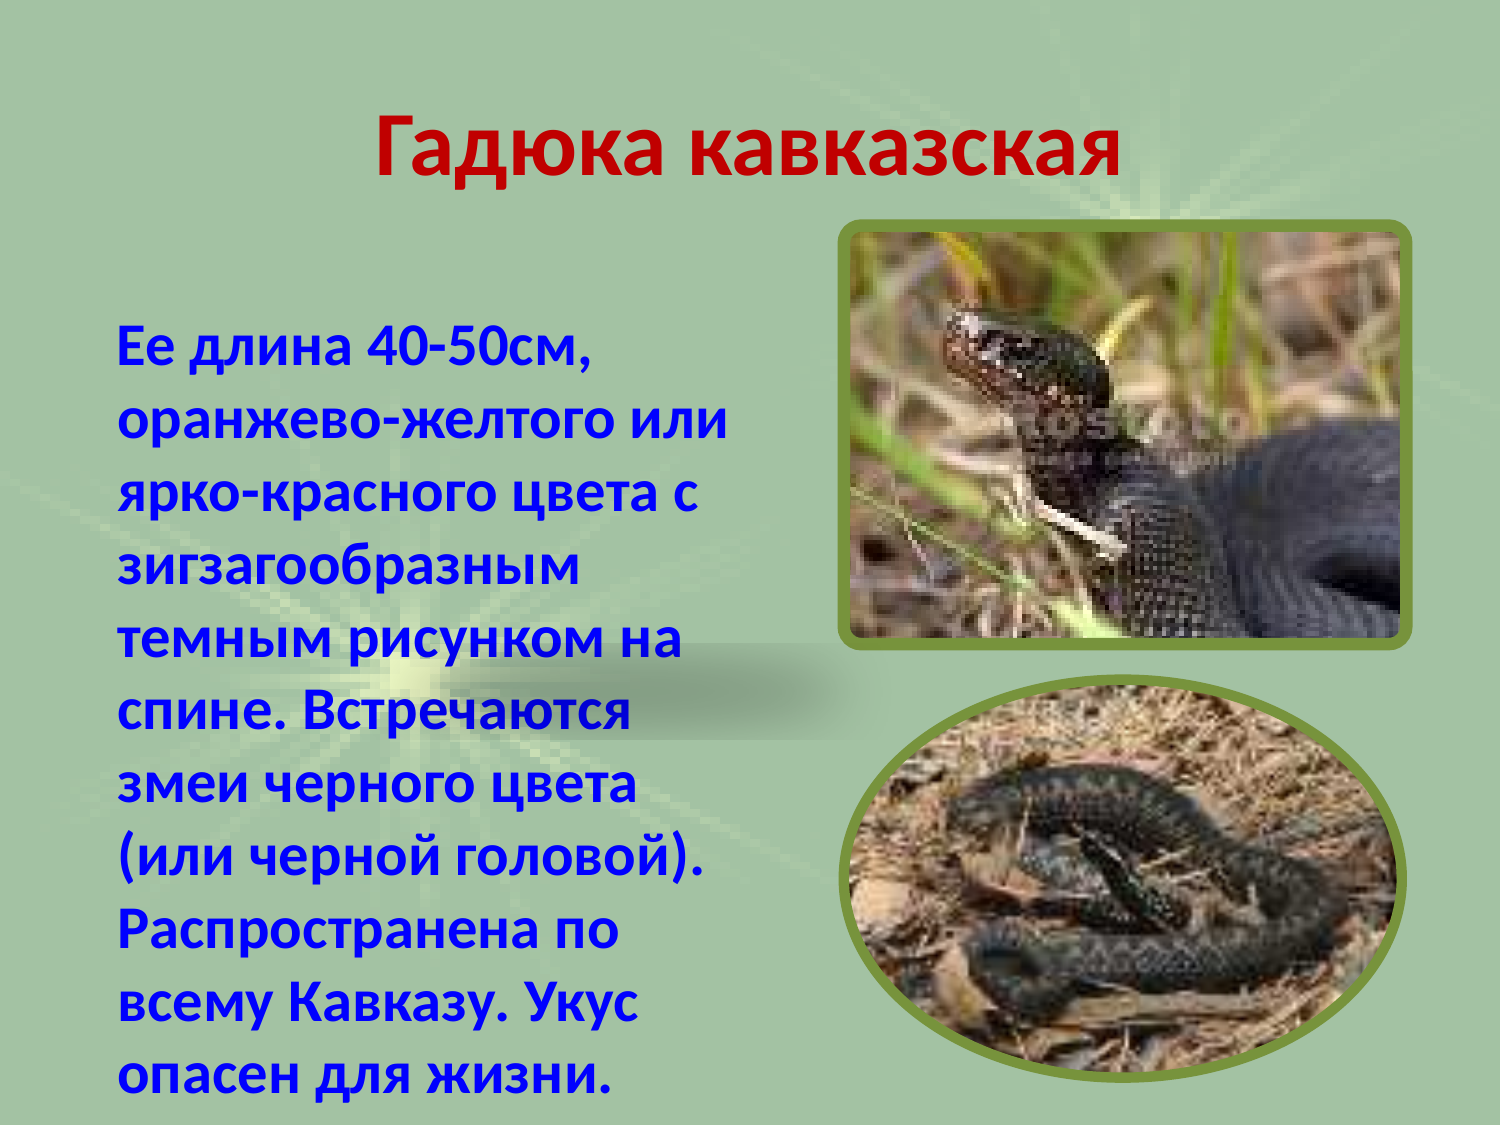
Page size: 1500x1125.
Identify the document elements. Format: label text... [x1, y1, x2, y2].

picture [0, 0, 1500, 1125]
list Ее длина 40-50см, оранжево-желтого или ярко-красного цвета с зигзагообразным темным рисунком на спине. Встречаются змеи черного цвета (или черной головой). Распространена по всему Кавказу. Укус опасен для жизни. [46, 297, 786, 1125]
title Гадюка кавказская [75, 45, 1425, 233]
